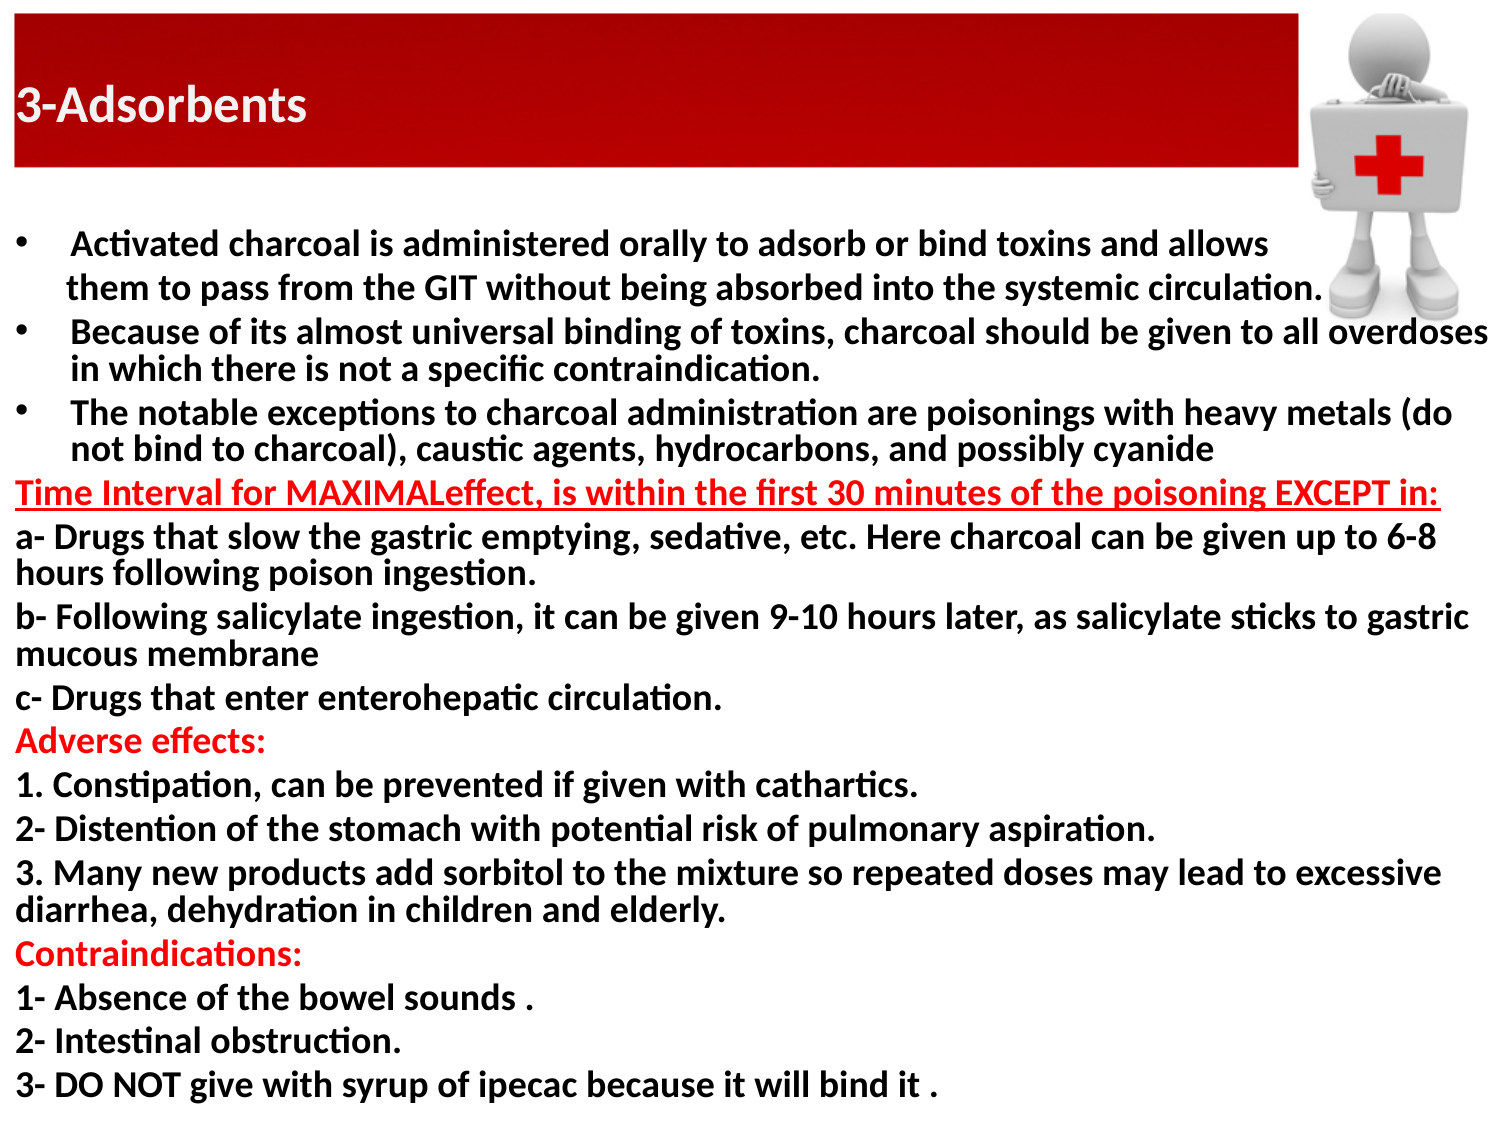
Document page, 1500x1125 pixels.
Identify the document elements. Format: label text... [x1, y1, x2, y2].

list 3-Adsorbents Activated charcoal is administered orally to adsorb or bind toxins and allows them to pass from the GIT without being absorbed into the systemic circulation. Because of its almost universal binding of toxins, charcoal should be given to all overdoses in which there is not a specific contraindication. The notable exceptions to charcoal administration are poisonings with heavy metals (do not bind to charcoal), caustic agents, hydrocarbons, and possibly cyanide Time Interval for MAXIMALeffect, is within the first 30 minutes of the poisoning EXCEPT in: a- Drugs that slow the gastric emptying, sedative, etc. Here charcoal can be given up to 6-8 hours following poison ingestion. b- Following salicylate ingestion, it can be given 9-10 hours later, as salicylate sticks to gastric mucous membrane c- Drugs that enter enterohepatic circulation. Adverse effects: 1. Constipation, can be prevented if given with cathartics. 2- Distention of the stomach with potential risk of pulmonary aspiration. 3. Many new products add sorbitol to the mixture so repeated doses may lead to excessive diarrhea, dehydration in children and elderly. Contraindications: 1- Absence of the bowel sounds . 2- Intestinal obstruction. 3- DO NOT give with syrup of ipecac because it will bind it . [0, 0, 1500, 1125]
